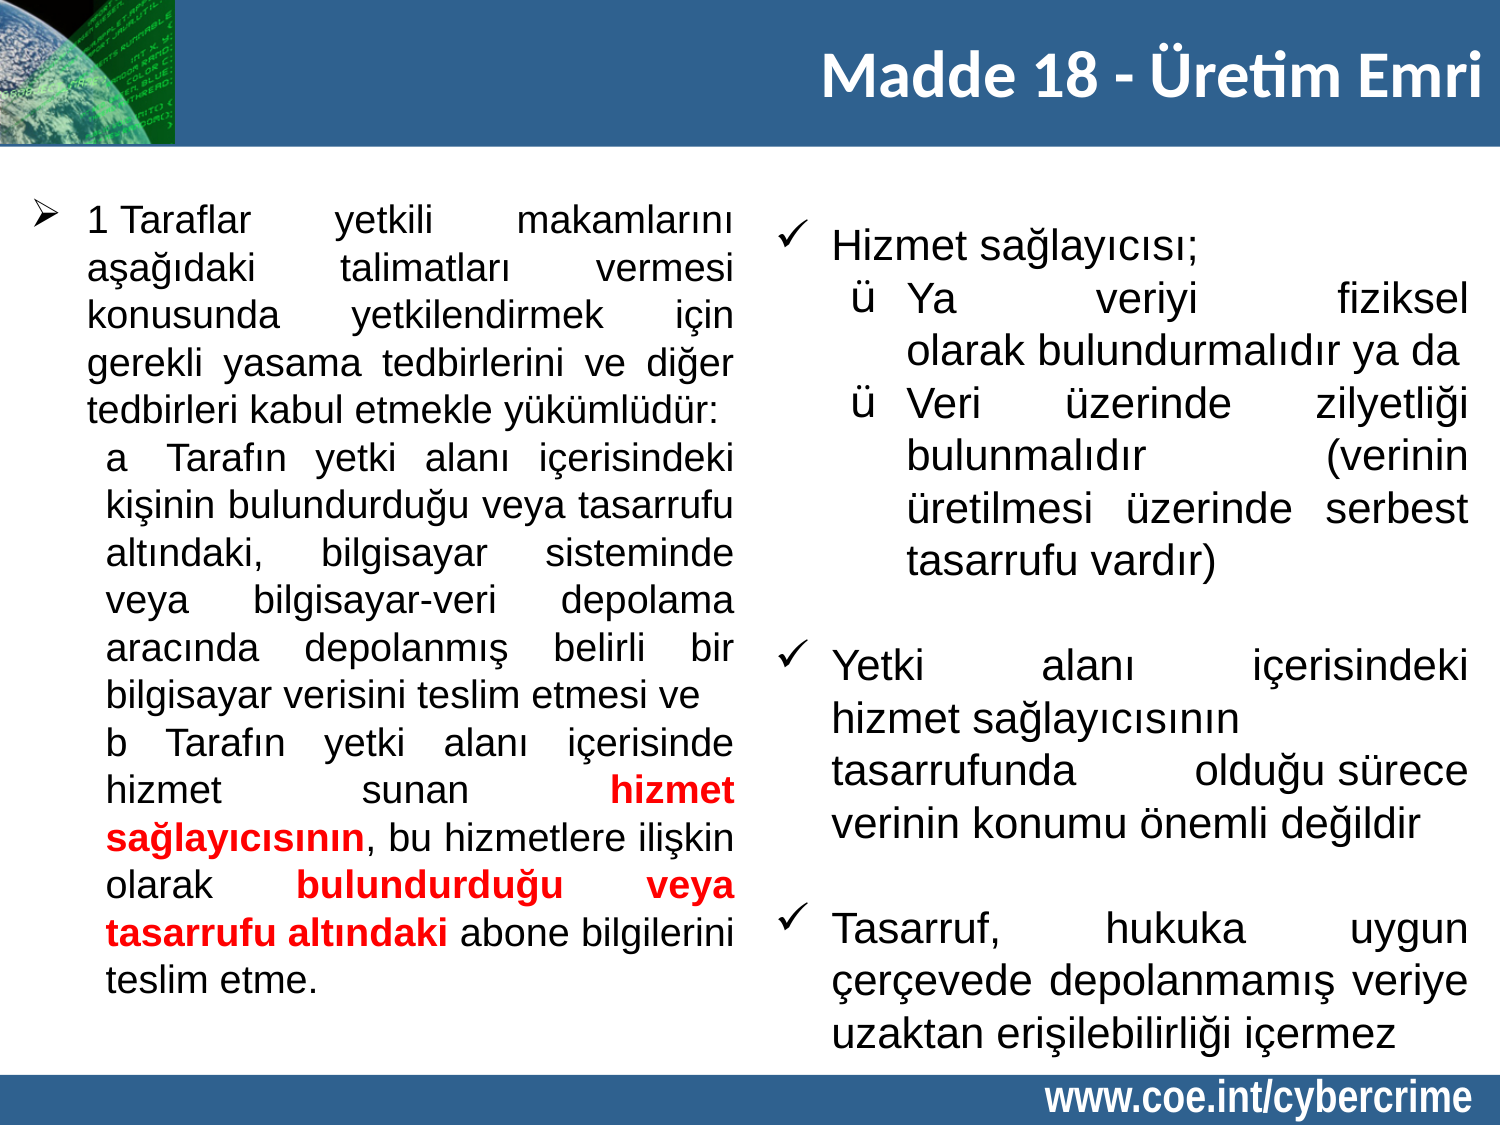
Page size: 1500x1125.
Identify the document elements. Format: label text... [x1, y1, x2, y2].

text_box Madde 18 - Üretim Emri [177, 0, 1500, 149]
text_box www.coe.int/cybercrime [1030, 1059, 1500, 1125]
text_box [0, 1073, 1030, 1125]
picture [0, 0, 175, 144]
text_box 1 Taraflar yetkili makamlarını aşağıdaki talimatları vermesi konusunda yetkilendirmek için gerekli yasama tedbirlerini ve diğer tedbirleri kabul etmekle yükümlüdür: a Tarafın yetki alanı içerisindeki kişinin bulundurduğu veya tasarrufu altındaki, bilgisayar sisteminde veya bilgisayar-veri depolama aracında depolanmış belirli bir bilgisayar verisini teslim etmesi ve b Tarafın yetki alanı içerisinde hizmet sunan hizmet sağlayıcısının, bu hizmetlere ilişkin olarak bulundurduğu veya tasarrufu altındaki abone bilgilerini teslim etme. [15, 186, 750, 1010]
text_box Hizmet sağlayıcısı; Ya veriyi fiziksel olarak bulundurmalıdır ya da Veri üzerinde zilyetliği bulunmalıdır (verinin üretilmesi üzerinde serbest tasarrufu vardır) Yetki alanı içerisindeki hizmet sağlayıcısının tasarrufunda olduğu sürece verinin konumu önemli değildir Tasarruf, hukuka uygun çerçevede depolanmamış veriye uzaktan erişilebilirliği içermez [759, 209, 1485, 1117]
